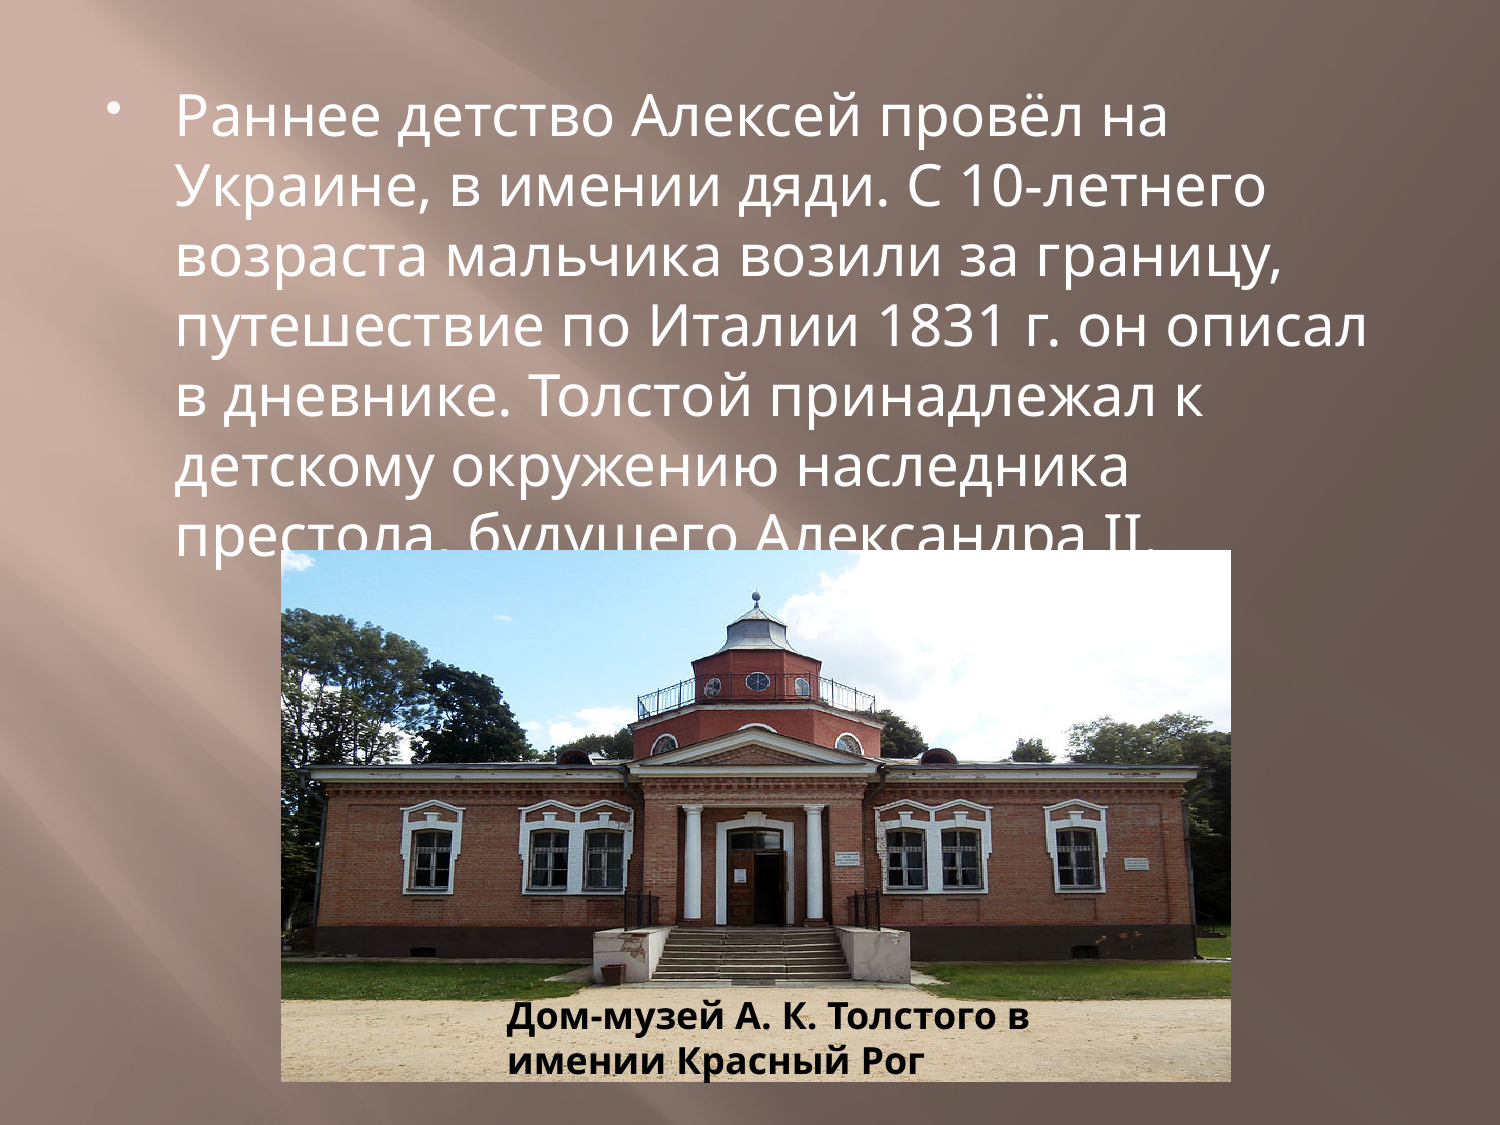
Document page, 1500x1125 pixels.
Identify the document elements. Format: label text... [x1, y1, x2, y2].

picture [280, 550, 1231, 1082]
list Раннее детство Алексей провёл на Украине, в имении дяди. С 10-летнего возраста мальчика возили за границу, путешествие по Италии 1831 г. он описал в дневнике. Толстой принадлежал к детскому окружению наследника престола, будущего Александра II. [70, 70, 1421, 558]
